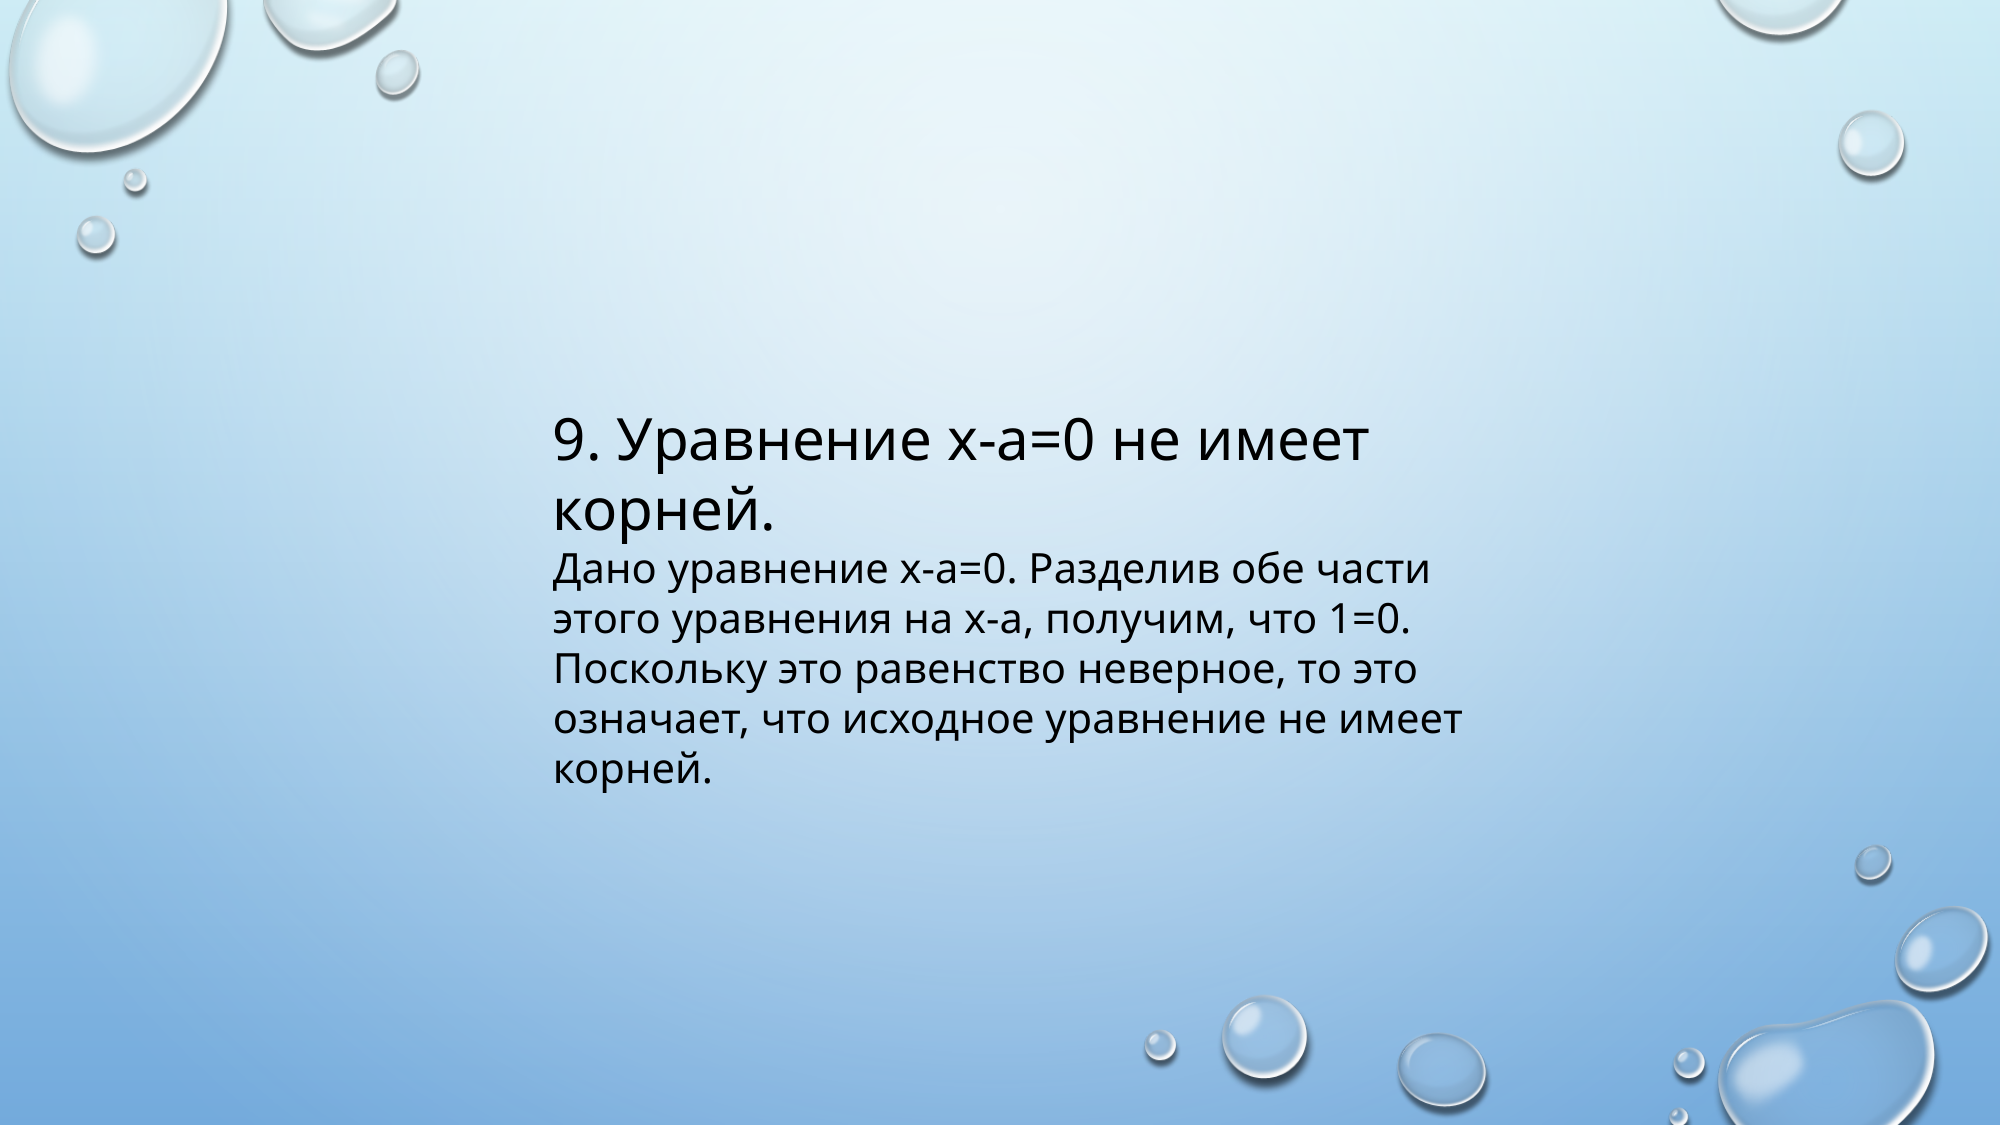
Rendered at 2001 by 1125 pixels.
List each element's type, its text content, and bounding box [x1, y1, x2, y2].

picture [0, 0, 2000, 1125]
text_box 9. Уравнение x-a=0 не имеет корней. Дано уравнение x-a=0. Разделив обе части этого уравнения на x-a, получим, что 1=0. Поскольку это равенство неверное, то это означает, что исходное уравнение не имеет корней. [538, 394, 1538, 800]
